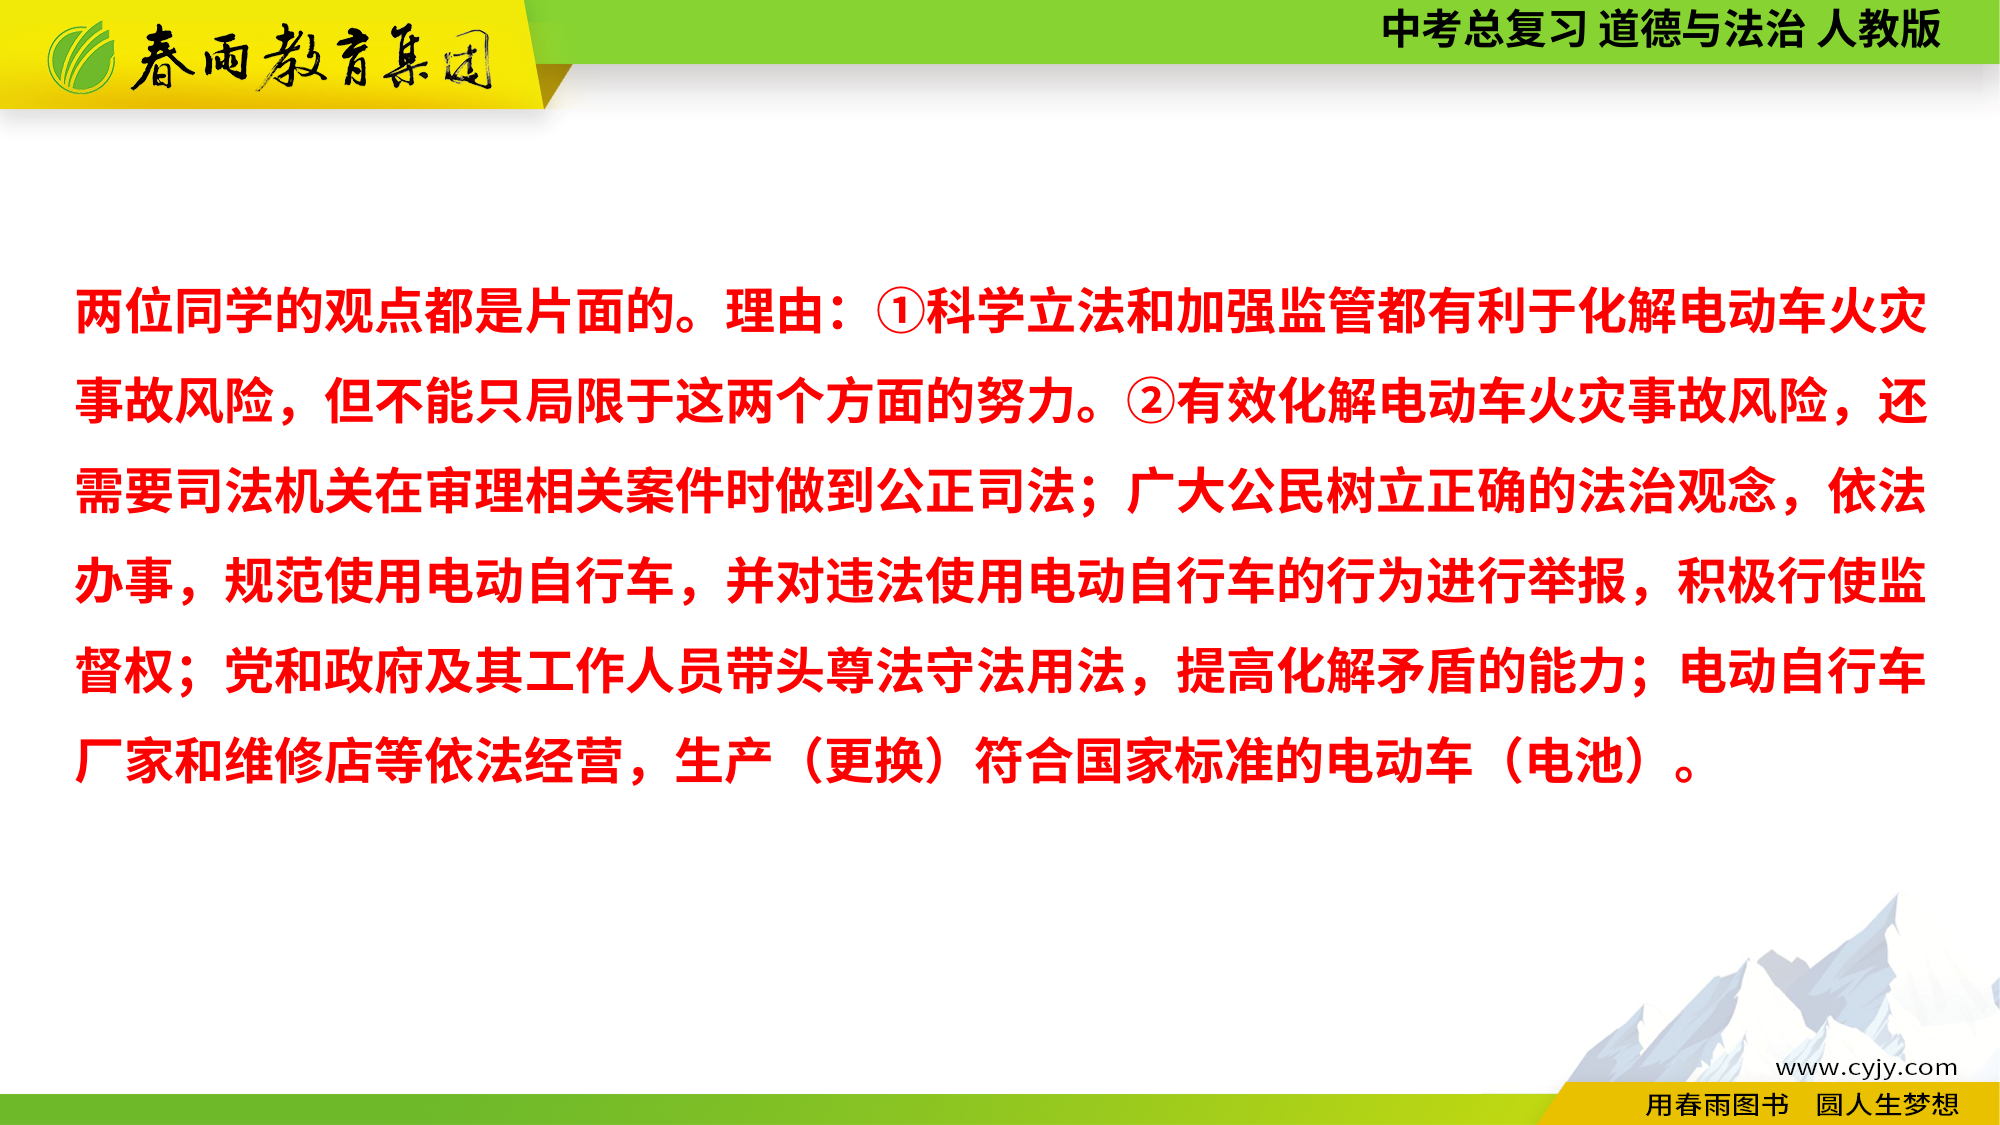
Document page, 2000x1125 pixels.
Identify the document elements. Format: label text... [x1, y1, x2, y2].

picture [0, 0, 2000, 1125]
list 两位同学的观点都是片面的。理由：①科学立法和加强监管都有利于化解电动车火灾事故风险，但不能只局限于这两个方面的努力。②有效化解电动车火灾事故风险，还需要司法机关在审理相关案件时做到公正司法；广大公民树立正确的法治观念，依法办事，规范使用电动自行车，并对违法使用电动自行车的行为进行举报，积极行使监督权；党和政府及其工作人员带头尊法守法用法，提高化解矛盾的能力；电动自行车厂家和维修店等依法经营，生产（更换）符合国家标准的电动车（电池）。 [59, 241, 1944, 882]
